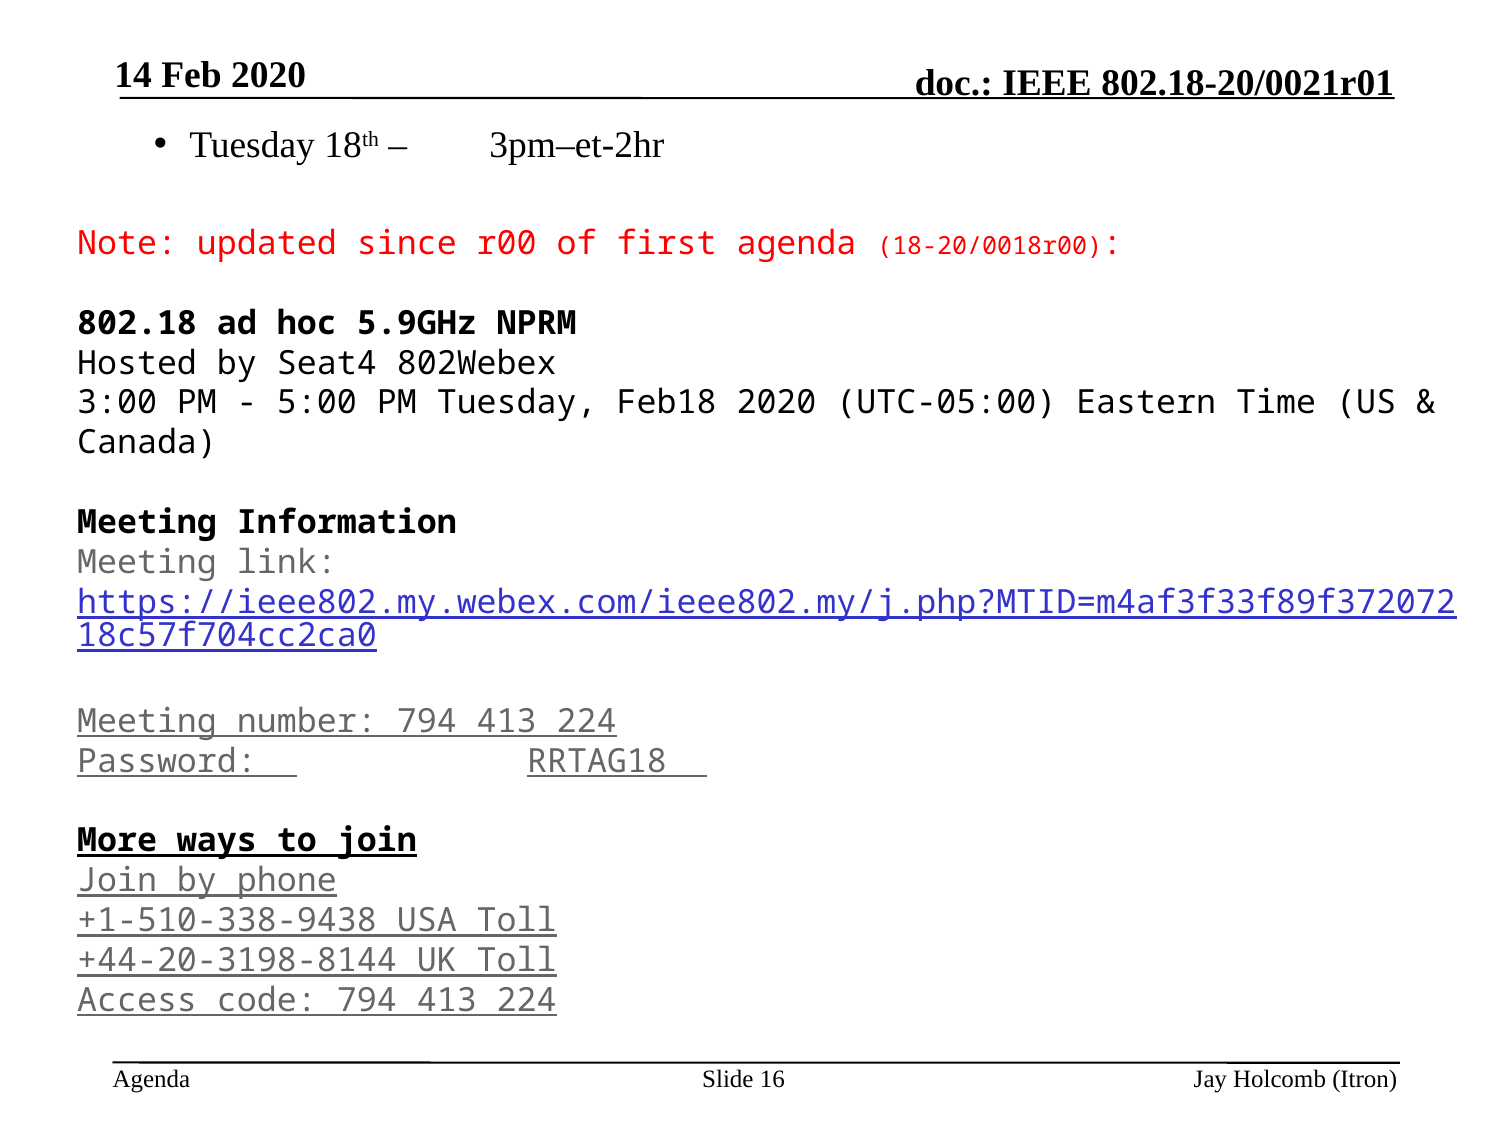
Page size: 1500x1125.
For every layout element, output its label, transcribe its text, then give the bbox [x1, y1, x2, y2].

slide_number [114, 49, 478, 95]
text_box Tuesday 18th – 3pm–et-2hr [108, 112, 772, 173]
slide_number Slide 16 [687, 1061, 800, 1123]
footer Jay Holcomb (Itron) [874, 1061, 1398, 1093]
text_box Note: updated since r00 of first agenda (18-20/0018r00): 802.18 ad hoc 5.9GHz NPRM Hosted by Seat4 802Webex 3:00 PM - 5:00 PM Tuesday, Feb18 2020 (UTC-05:00) Eastern Time (US & Canada) Meeting Information Meeting link: https://ieee802.my.webex.com/ieee802.my/j.php?MTID=m4af3f33f89f37207218c57f704cc2ca0 Meeting number: 794 413 224 Password: RRTAG18 More ways to join Join by phone +1-510-338-9438 USA Toll +44-20-3198-8144 UK Toll Access code: 794 413 224 [62, 213, 1488, 1033]
